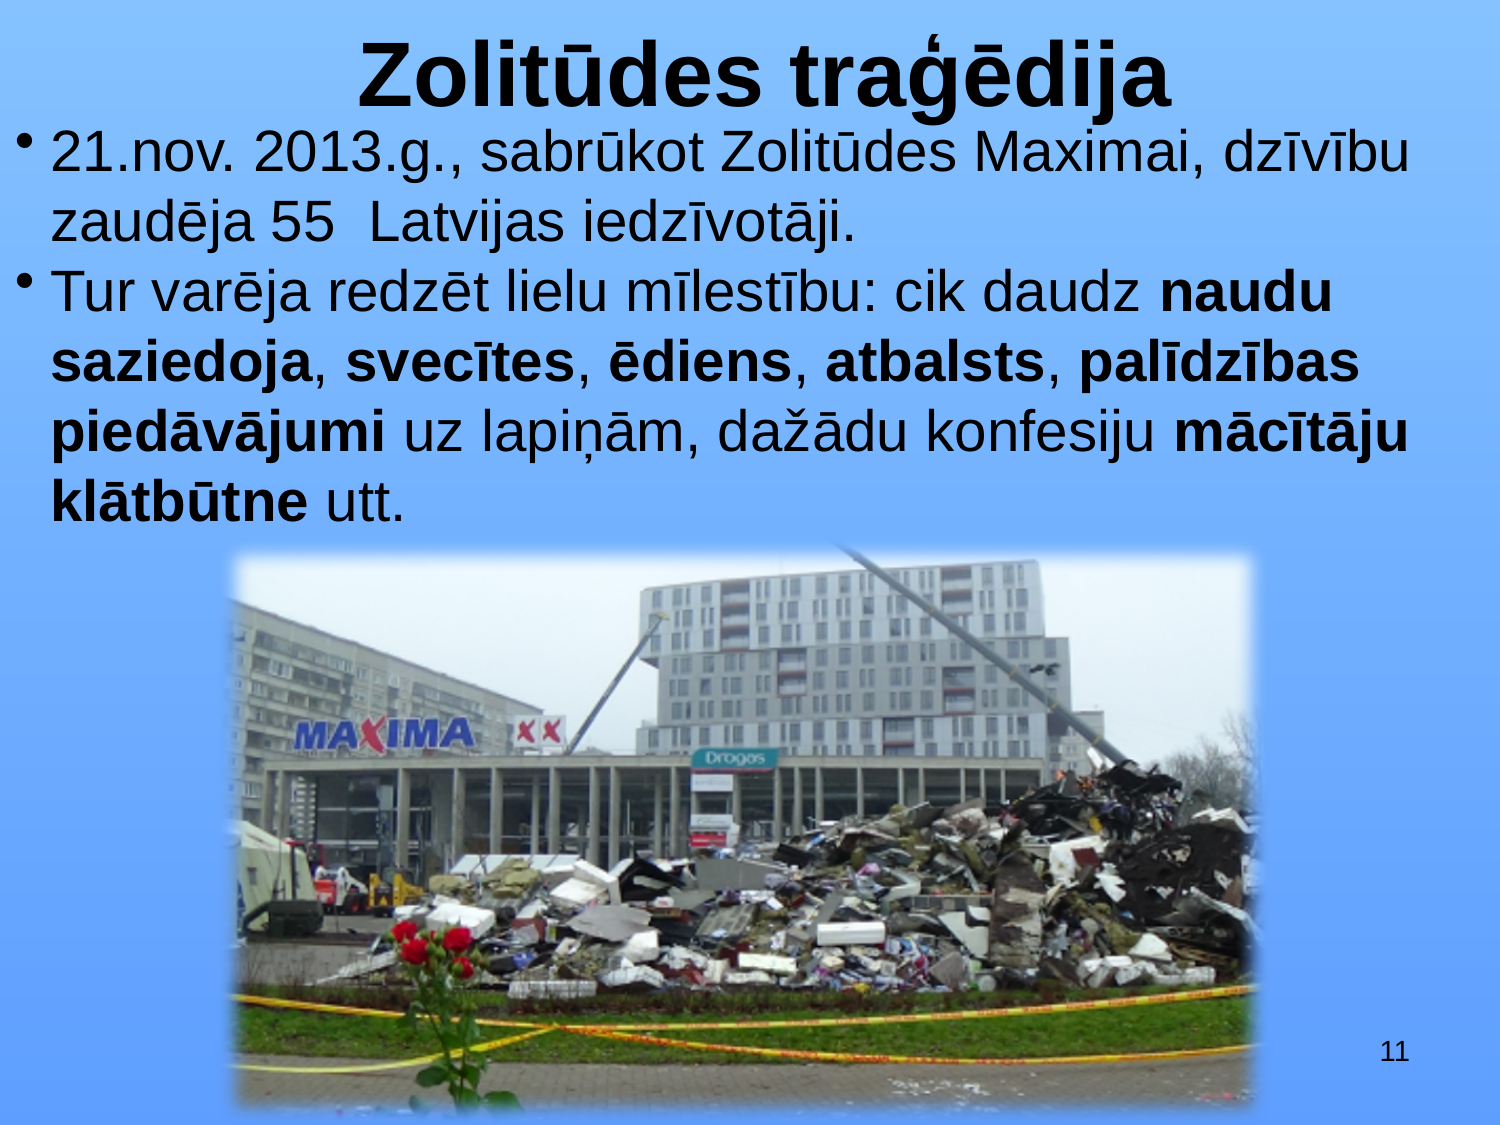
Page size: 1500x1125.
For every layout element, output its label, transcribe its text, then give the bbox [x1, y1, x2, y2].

title Zolitūdes traģēdija [76, 0, 1454, 105]
text_box 21.nov. 2013.g., sabrūkot Zolitūdes Maximai, dzīvību zaudēja 55 Latvijas iedzīvotāji. Tur varēja redzēt lielu mīlestību: cik daudz naudu saziedoja, svecītes, ēdiens, atbalsts, palīdzības piedāvājumi uz lapiņām, dažādu konfesiju mācītāju klātbūtne utt. [0, 105, 1500, 540]
slide_number 11 [1273, 1024, 1426, 1103]
picture [218, 538, 1269, 1125]
